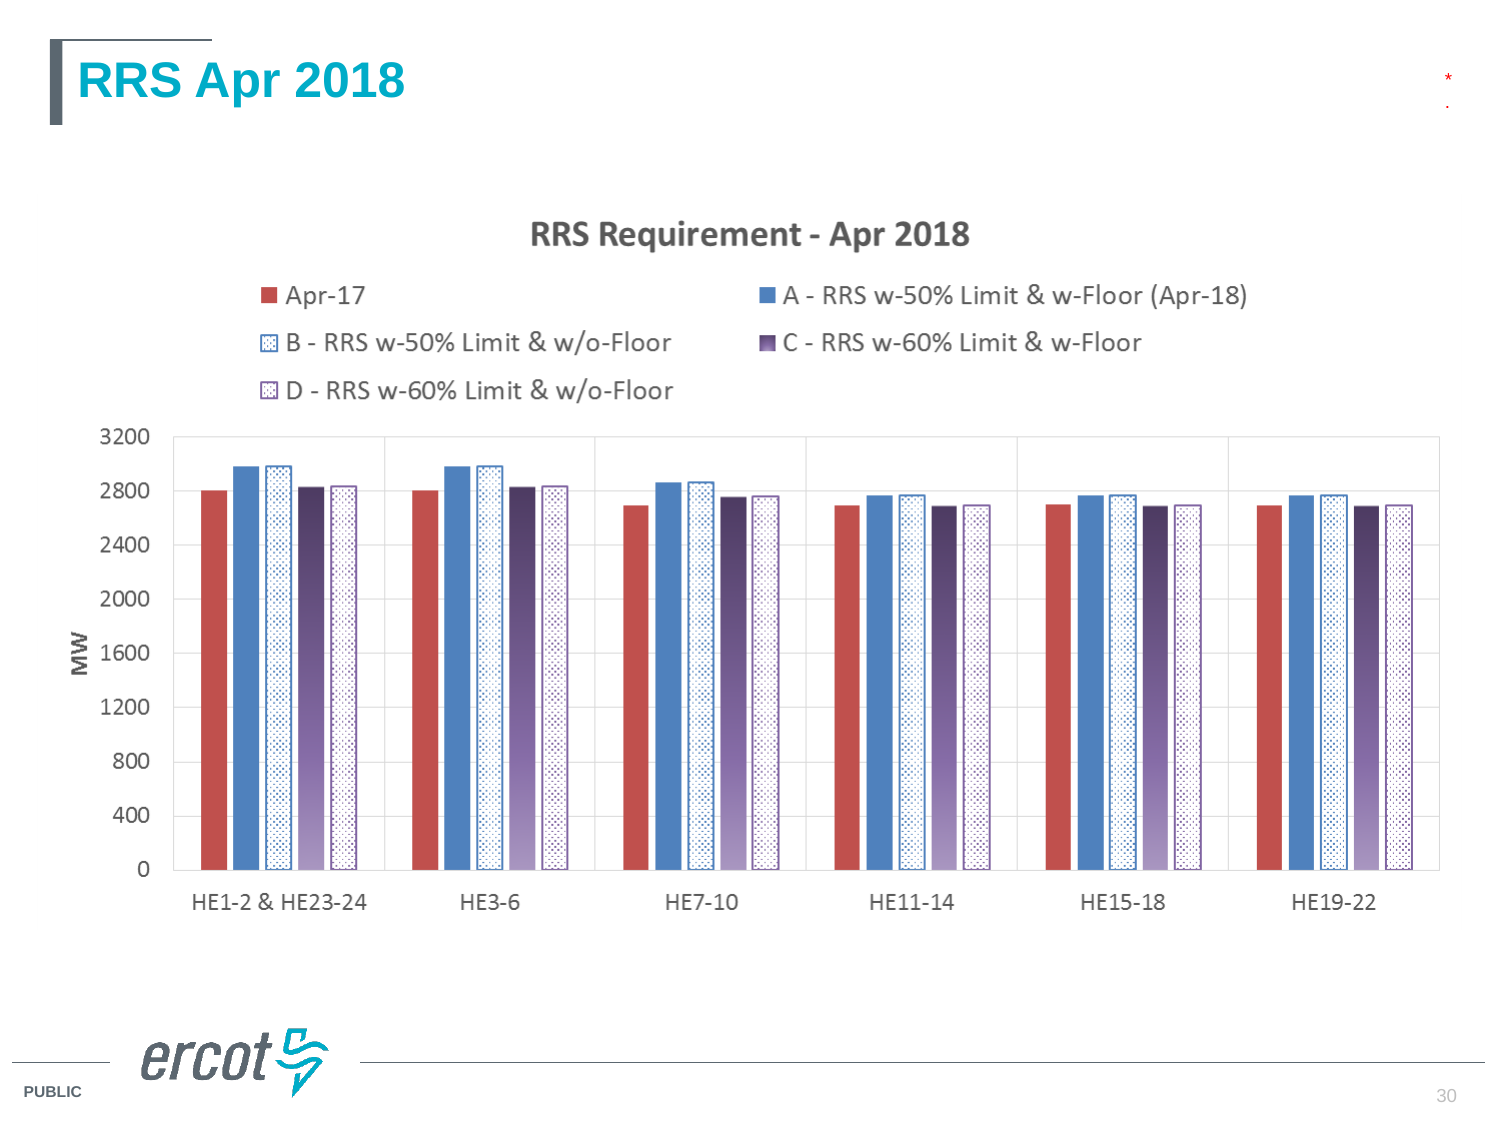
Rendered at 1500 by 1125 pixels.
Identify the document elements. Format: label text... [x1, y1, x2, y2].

title RRS Apr 2018 [62, 39, 1450, 125]
text_box *. [1430, 60, 1470, 105]
picture [36, 194, 1464, 931]
picture [137, 1024, 332, 1100]
